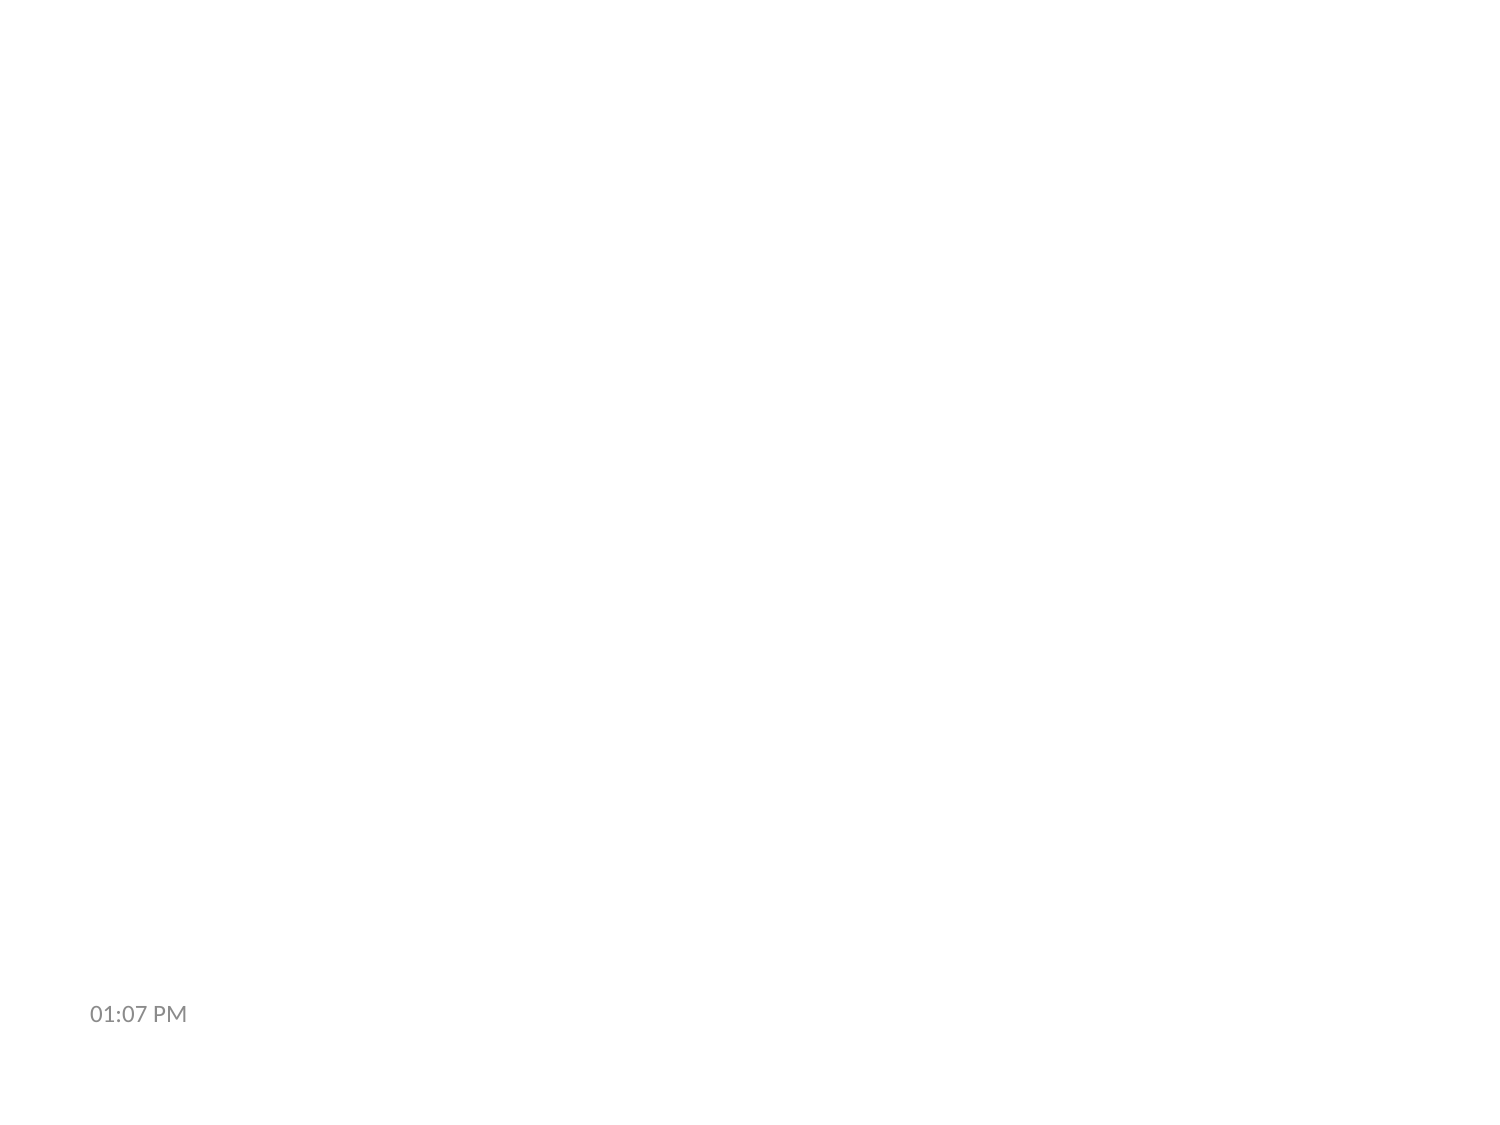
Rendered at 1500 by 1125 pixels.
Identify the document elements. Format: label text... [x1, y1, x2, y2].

text_box 3:35 PM [75, 982, 425, 1043]
